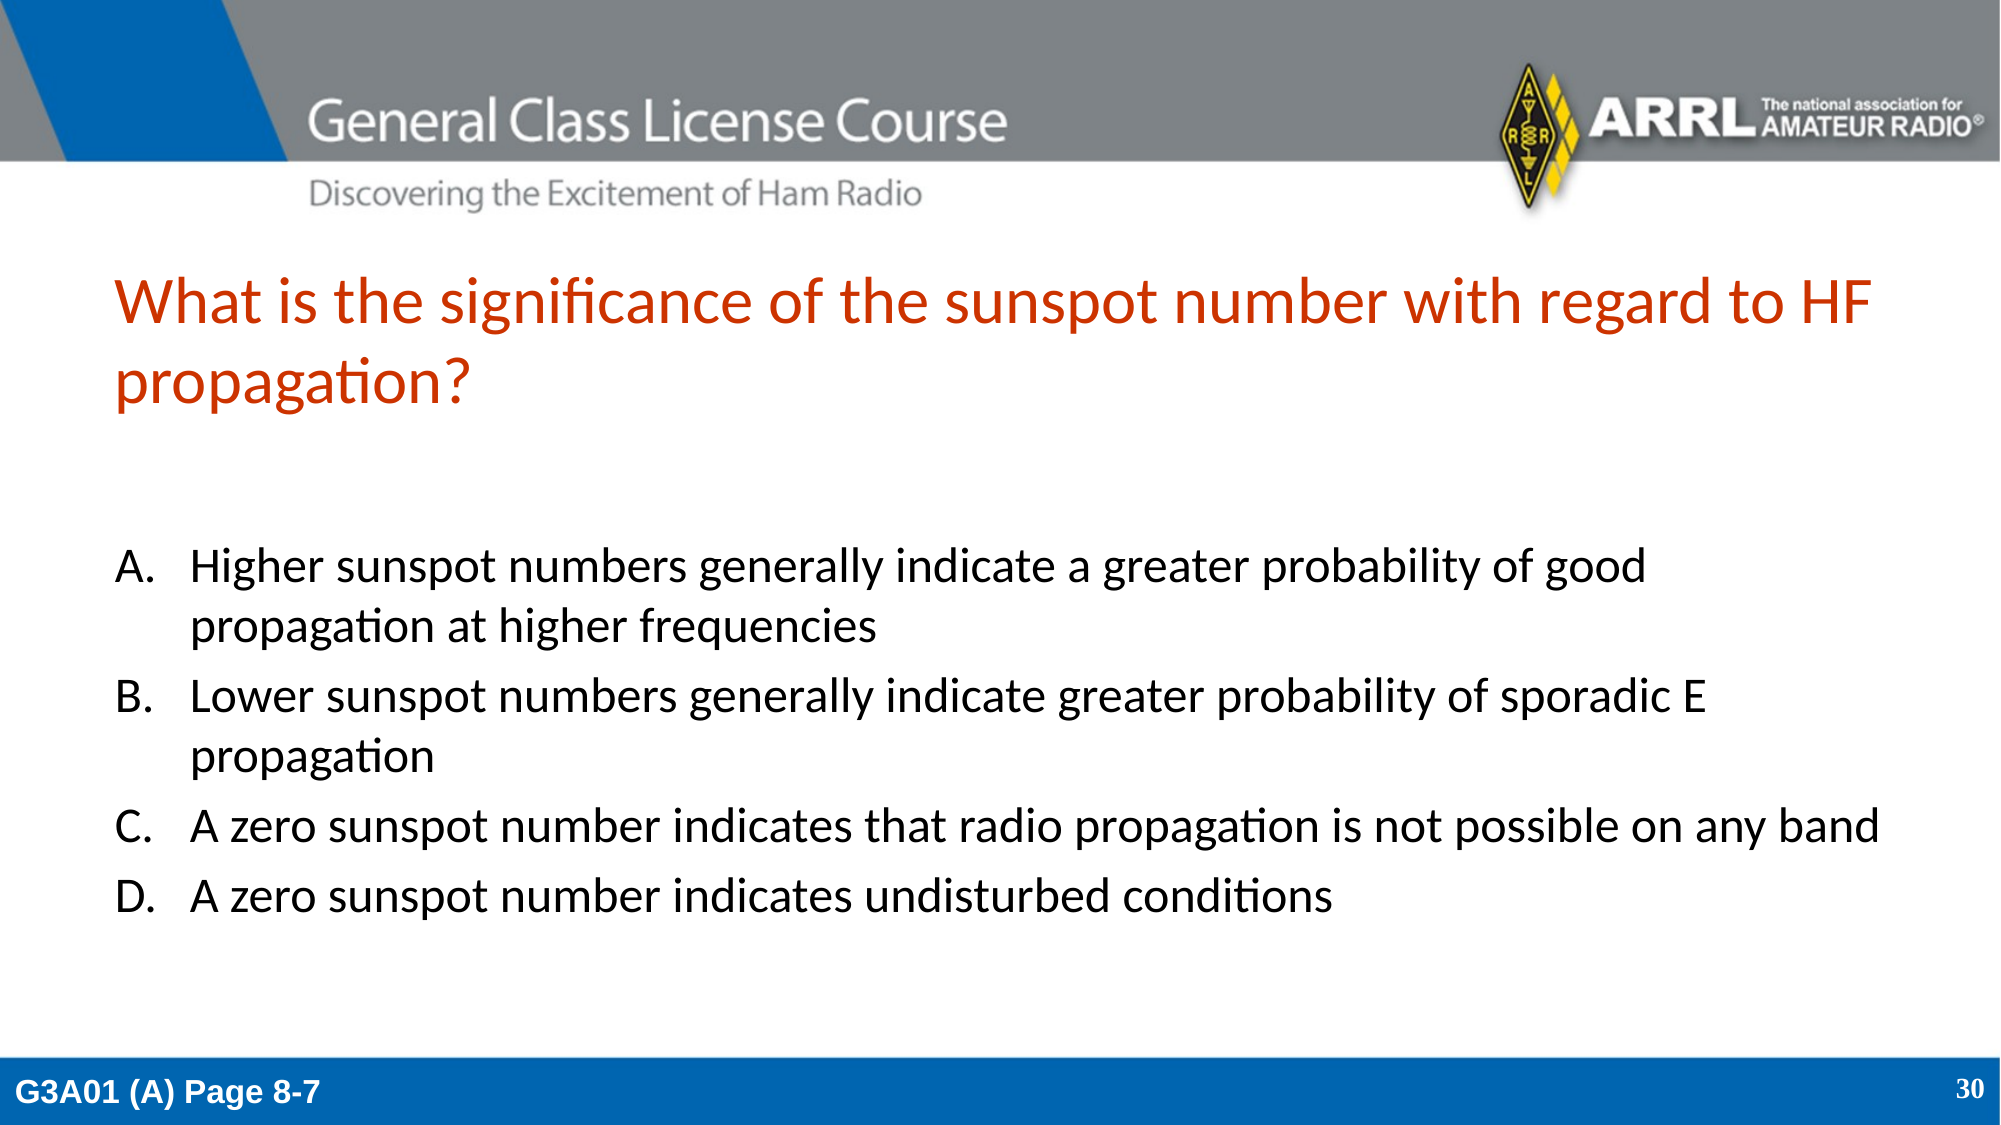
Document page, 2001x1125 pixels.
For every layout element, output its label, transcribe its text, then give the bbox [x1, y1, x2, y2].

text_box G3A01 (A) Page 8-7 [0, 1062, 1313, 1118]
picture [0, 0, 2001, 1125]
list Higher sunspot numbers generally indicate a greater probability of good propagation at higher frequencies Lower sunspot numbers generally indicate greater probability of sporadic E propagation A zero sunspot number indicates that radio propagation is not possible on any band A zero sunspot number indicates undisturbed conditions [99, 525, 1900, 1005]
title What is the significance of the sunspot number with regard to HF propagation? [99, 249, 1900, 468]
text_box 30 [1875, 1062, 2000, 1113]
